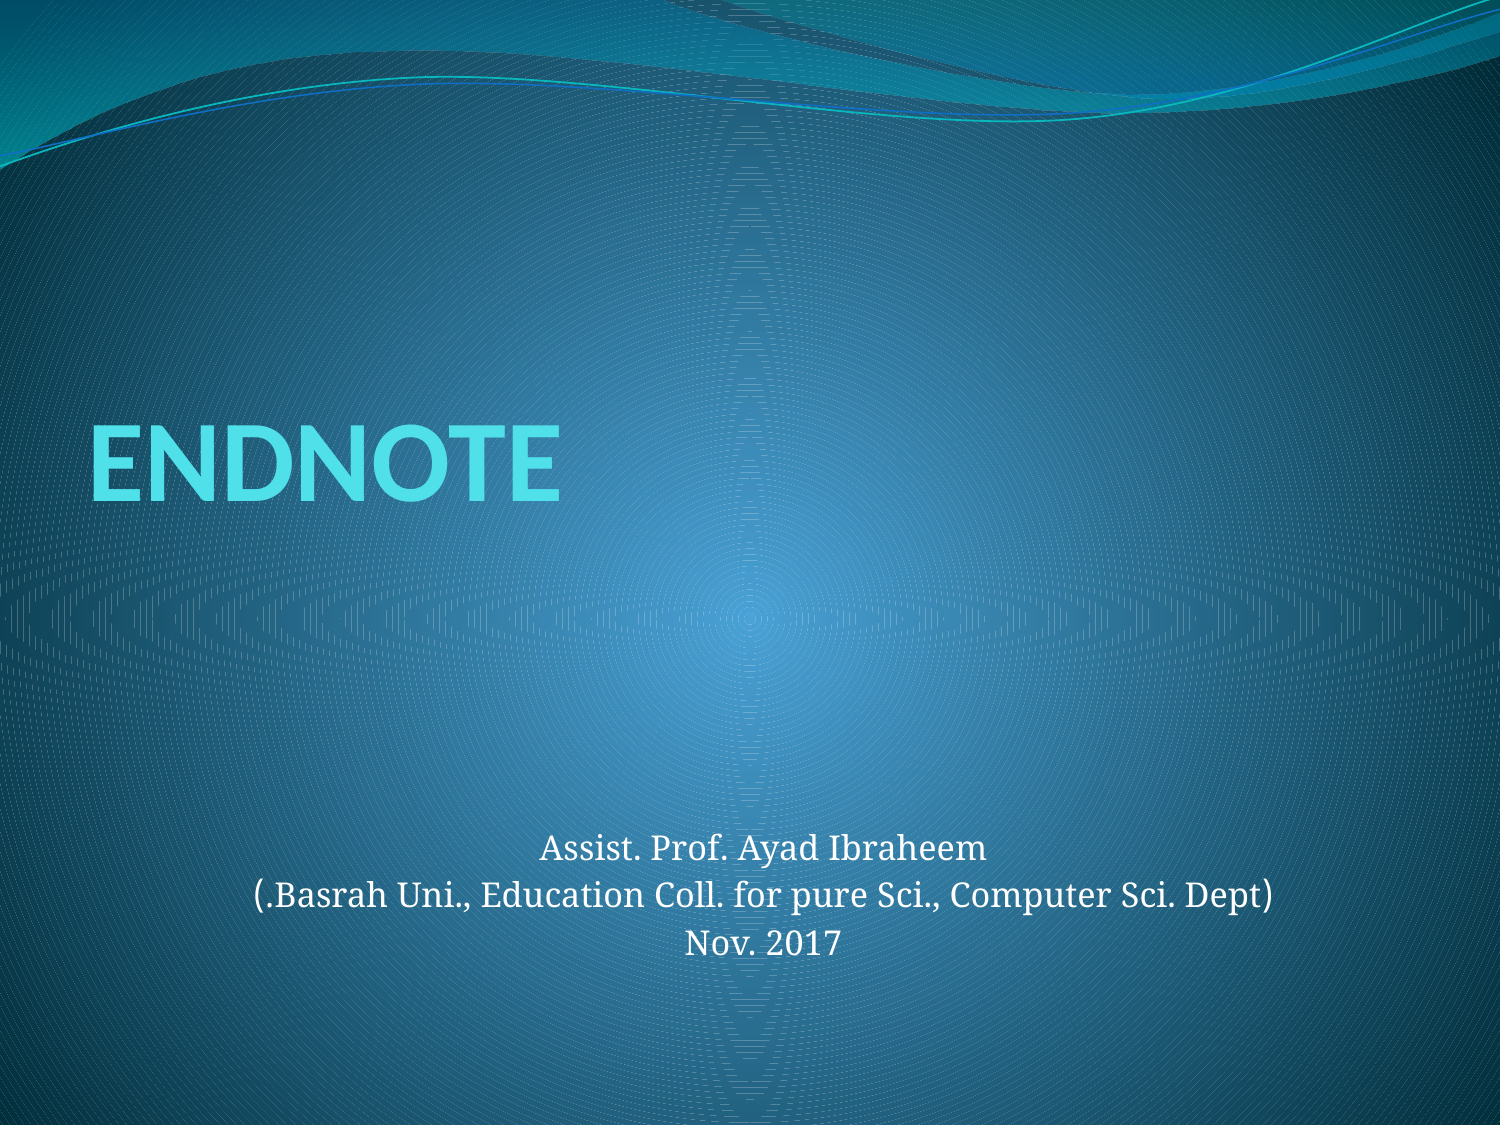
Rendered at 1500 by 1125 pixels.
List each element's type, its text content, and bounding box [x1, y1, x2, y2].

subtitle Assist. Prof. Ayad Ibraheem (Basrah Uni., Education Coll. for pure Sci., Computer Sci. Dept.) Nov. 2017 [200, 818, 1325, 974]
title ENDNOTE [87, 224, 1376, 525]
